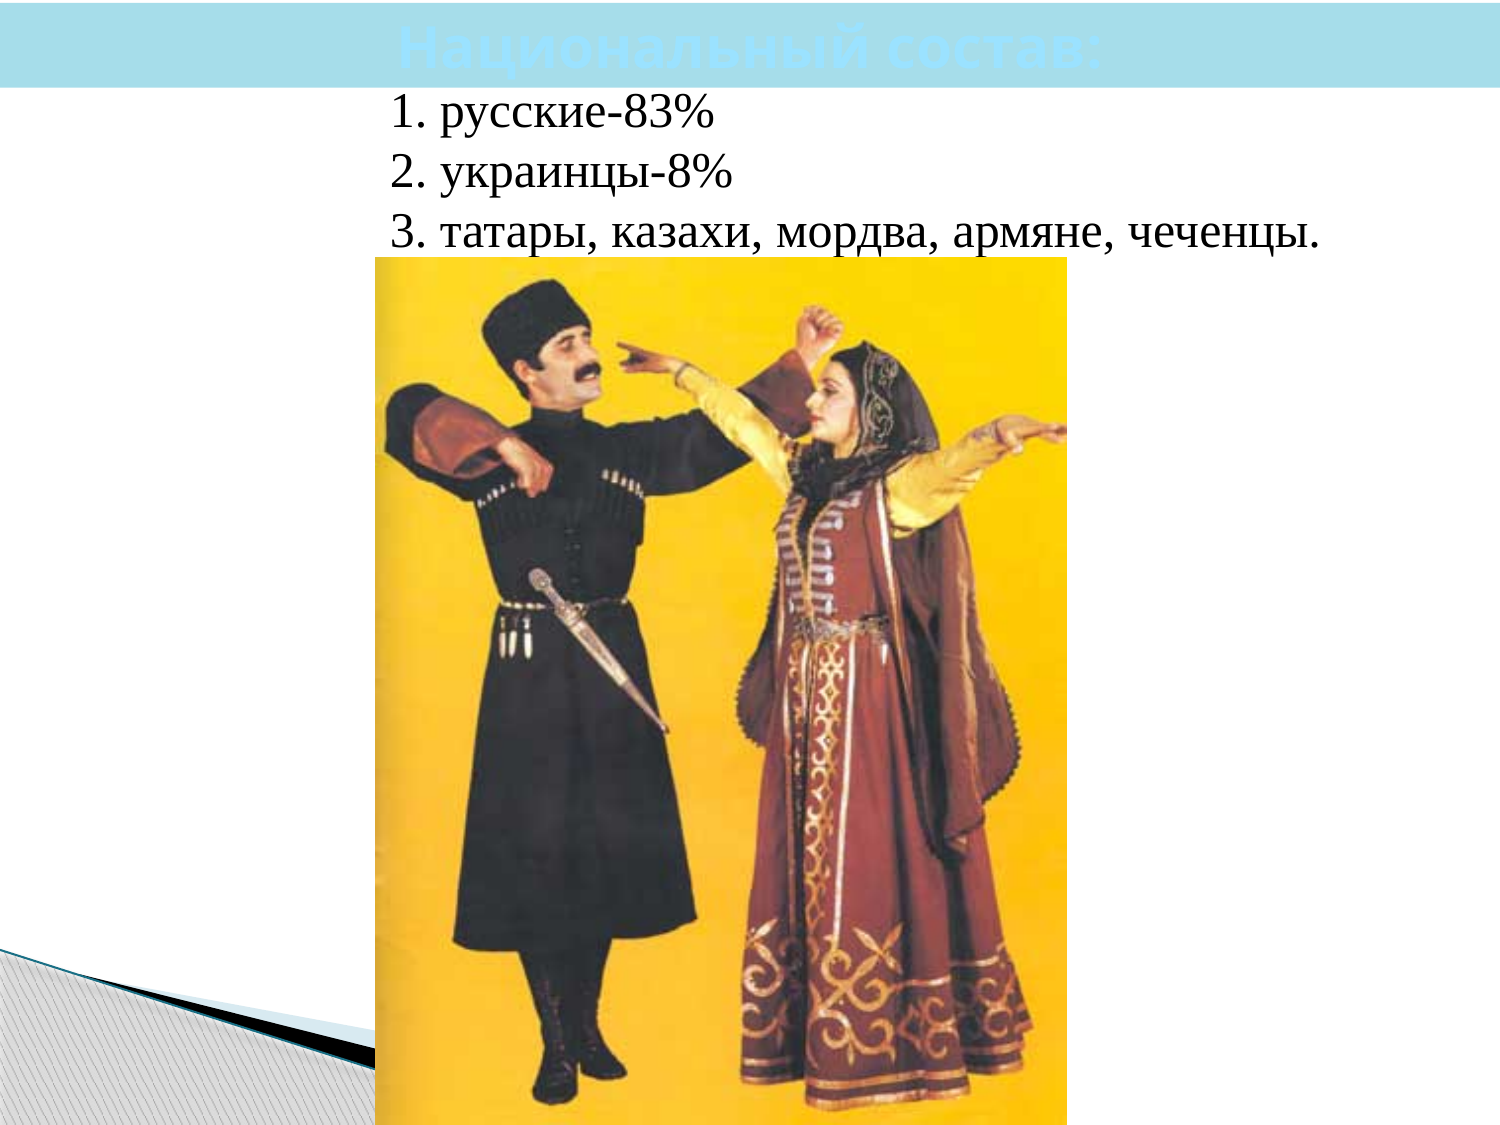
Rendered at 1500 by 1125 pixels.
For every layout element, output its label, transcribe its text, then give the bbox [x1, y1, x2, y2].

picture [374, 257, 1067, 1125]
text_box 1. русские-83% 2. украинцы-8% 3. татары, казахи, мордва, армяне, чеченцы. [374, 70, 1383, 265]
text_box Национальный состав: [0, 2, 1500, 88]
